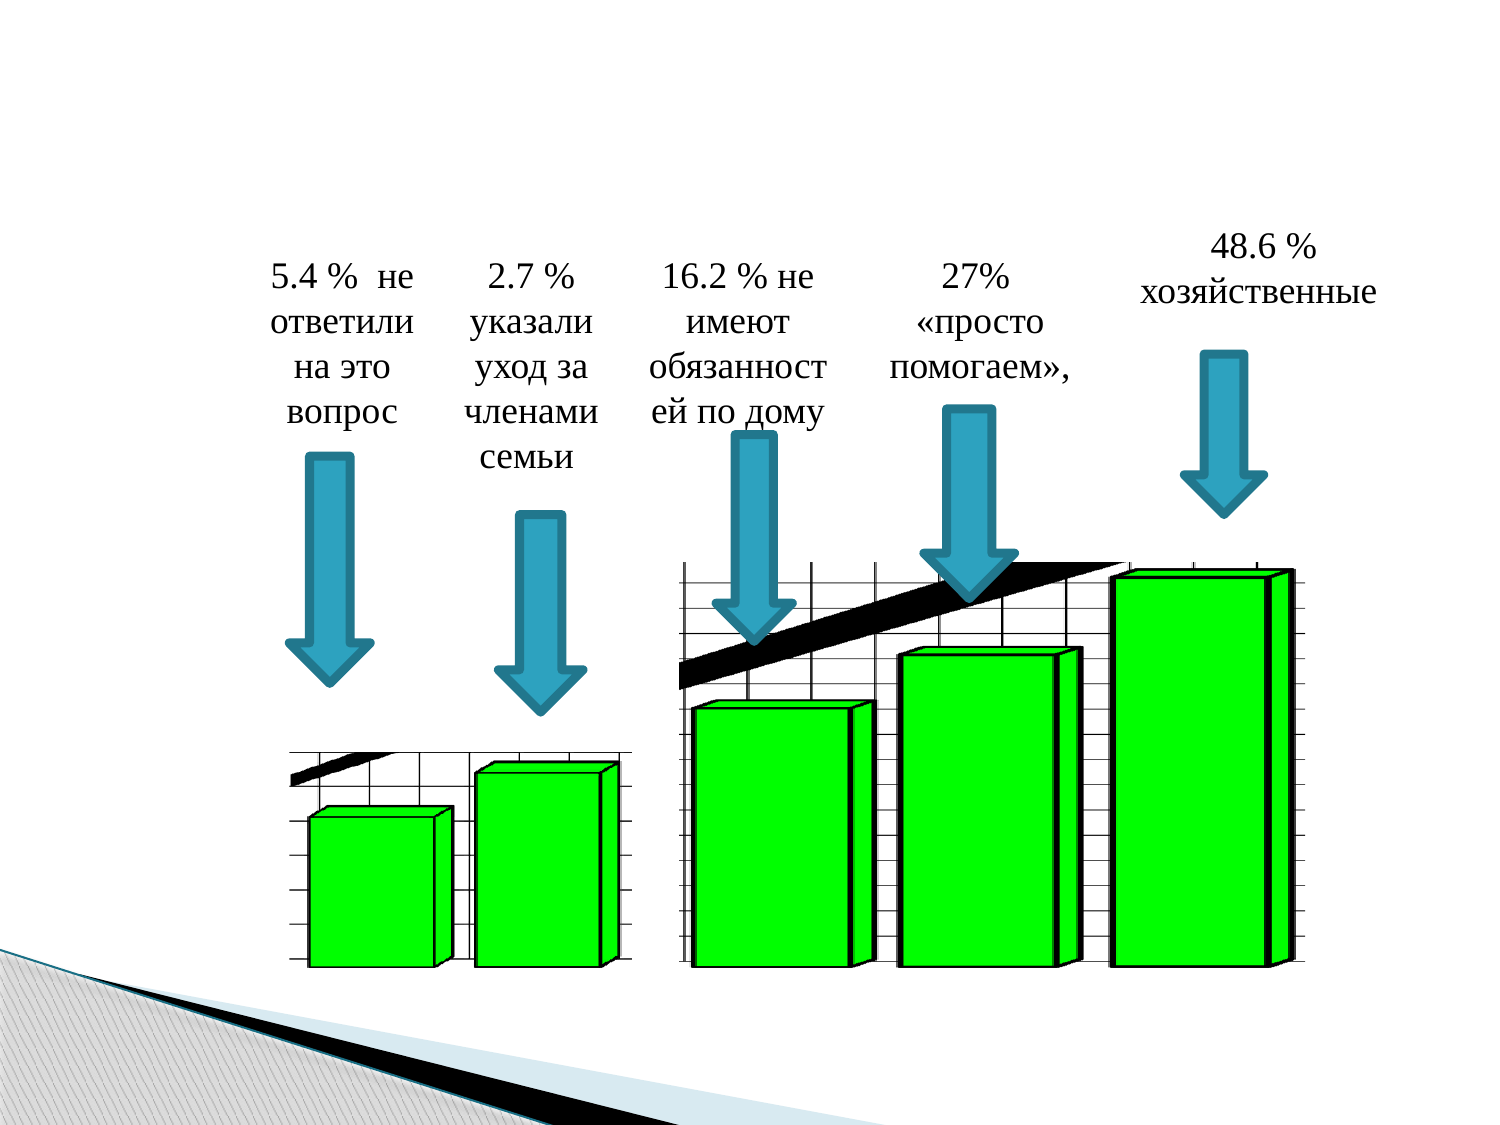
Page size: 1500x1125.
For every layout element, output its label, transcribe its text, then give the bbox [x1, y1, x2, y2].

text_box [919, 404, 1020, 562]
text_box 16.2 % не имеют обязанностей по дому [631, 243, 845, 439]
text_box 2.7 % указали уход за членами семьи [430, 243, 632, 484]
text_box [493, 510, 588, 717]
text_box [1179, 349, 1269, 520]
text_box 5.4 % не ответили на это вопрос [243, 243, 442, 439]
text_box 48.6 % хозяйственные [1116, 213, 1412, 318]
text_box [284, 451, 375, 688]
picture [678, 562, 1306, 969]
text_box [730, 430, 778, 562]
picture [289, 751, 633, 969]
text_box 27% «просто помогаем», [868, 243, 1093, 394]
